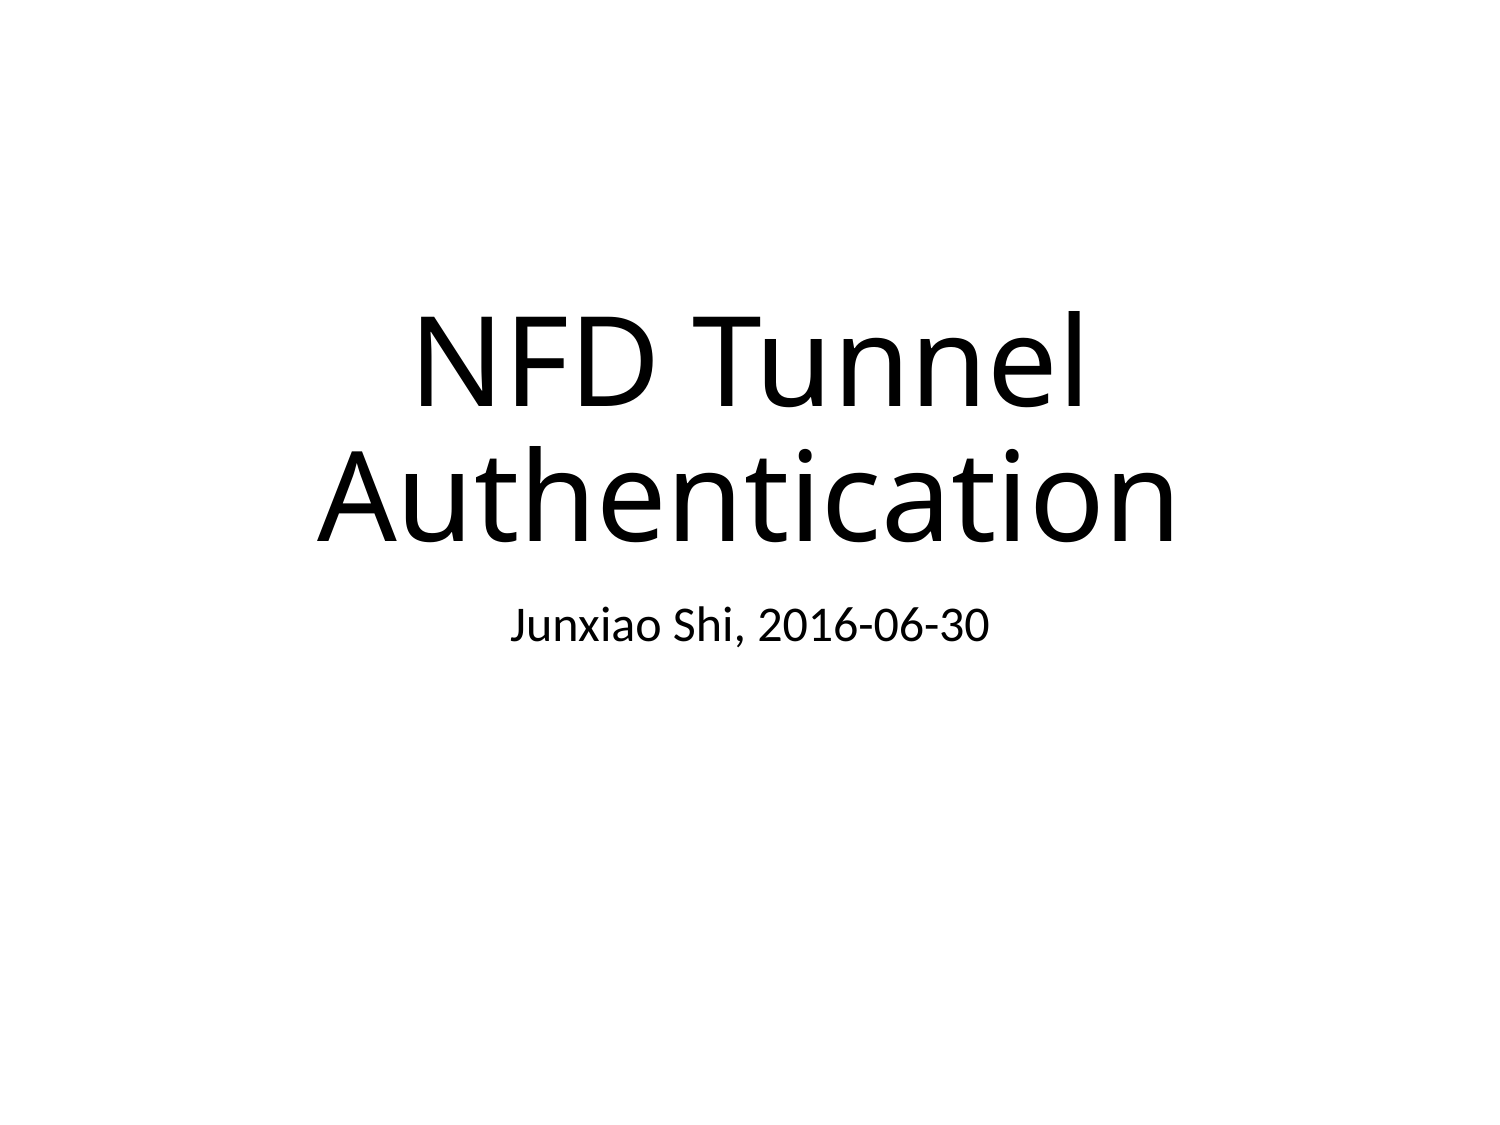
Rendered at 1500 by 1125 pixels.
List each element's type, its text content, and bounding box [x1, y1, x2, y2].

title NFD Tunnel Authentication [187, 184, 1313, 576]
subtitle Junxiao Shi, 2016-06-30 [187, 590, 1313, 863]
